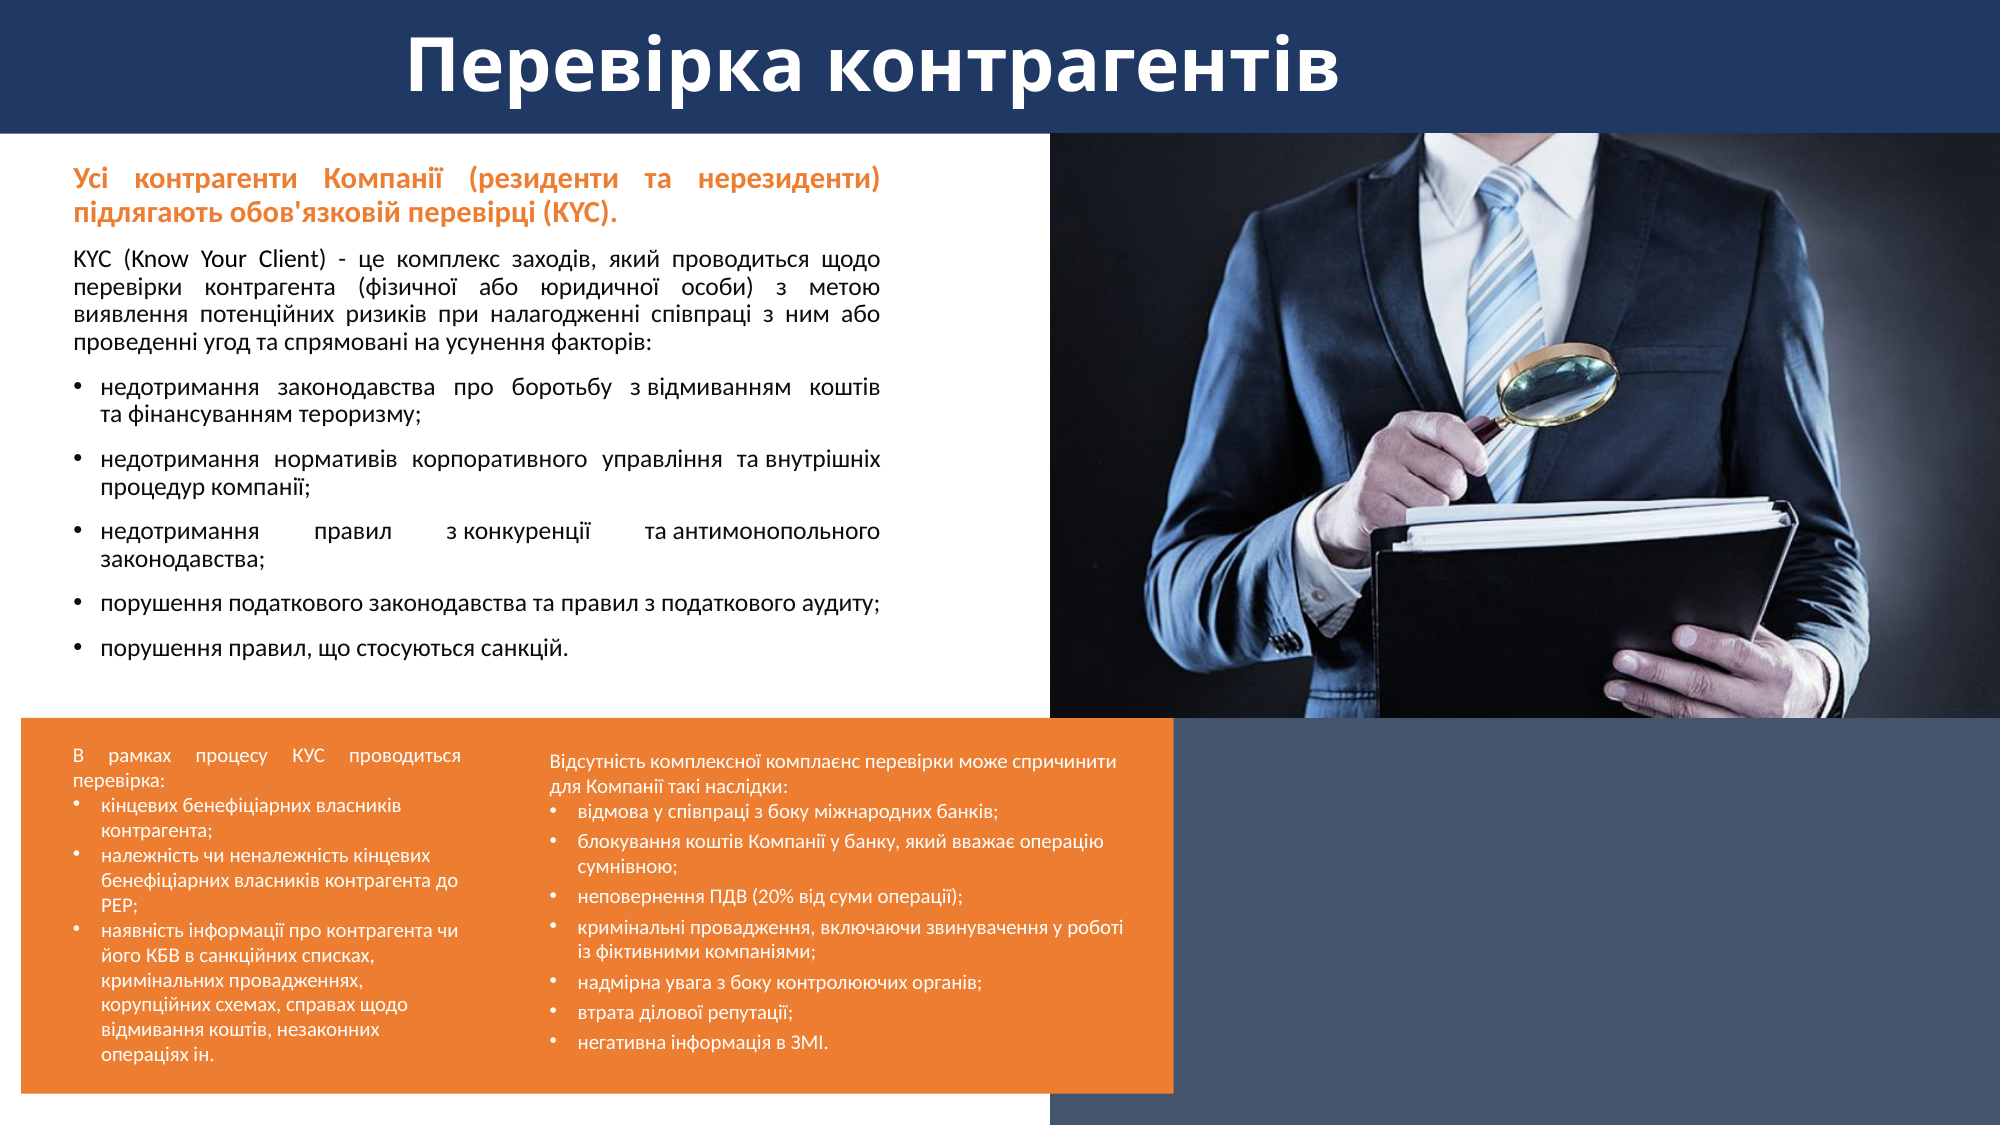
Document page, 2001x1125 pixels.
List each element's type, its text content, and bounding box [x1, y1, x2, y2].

text_box В рамках процесу КУС проводиться перевірка: кінцевих бенефіціарних власників контрагента; належність чи неналежність кінцевих бенефіціарних власників контрагента до РЕР; наявність інформації про контрагента чи його КБВ в санкційних списках, кримінальних провадженнях, корупційних схемах, справах щодо відмивання коштів, незаконних операціях ін. [58, 733, 476, 1074]
text_box Перевірка контрагентів [389, 19, 1944, 115]
picture [1049, 133, 2000, 718]
text_box [0, 0, 2000, 135]
text_box [1049, 718, 2000, 1125]
text_box Відсутність комплексної комплаєнс перевірки може спричинити для Компанії такі наслідки: відмова у співпраці з боку міжнародних банків; блокування коштів Компанії у банку, який вважає операцію сумнівною; неповернення ПДВ (20% від суми операції); кримінальні провадження, включаючи звинувачення у роботі із фіктивними компаніями; надмірна увага з боку контролюючих органів; втрата ділової репутації; негативна інформація в ЗМІ. [534, 740, 1145, 1111]
text_box [20, 717, 1175, 1095]
text_box Усі контрагенти Компанії (резиденти та нерезиденти) підлягають обов'язковій перевірці (KYC). KYC (Know Your Client) - це комплекс заходів, який проводиться щодо перевірки контрагента (фізичної або юридичної особи) з метою виявлення потенційних ризиків при налагодженні співпраці з ним або проведенні угод та спрямовані на усунення факторів: недотримання законодавства про боротьбу з відмиванням коштів та фінансуванням тероризму; недотримання нормативів корпоративного управління та внутрішніх процедур компанії; недотримання правил з конкуренції та антимонопольного законодавства; порушення податкового законодавства та правил з податкового аудиту; порушення правил, що стосуються санкцій. [58, 155, 896, 697]
